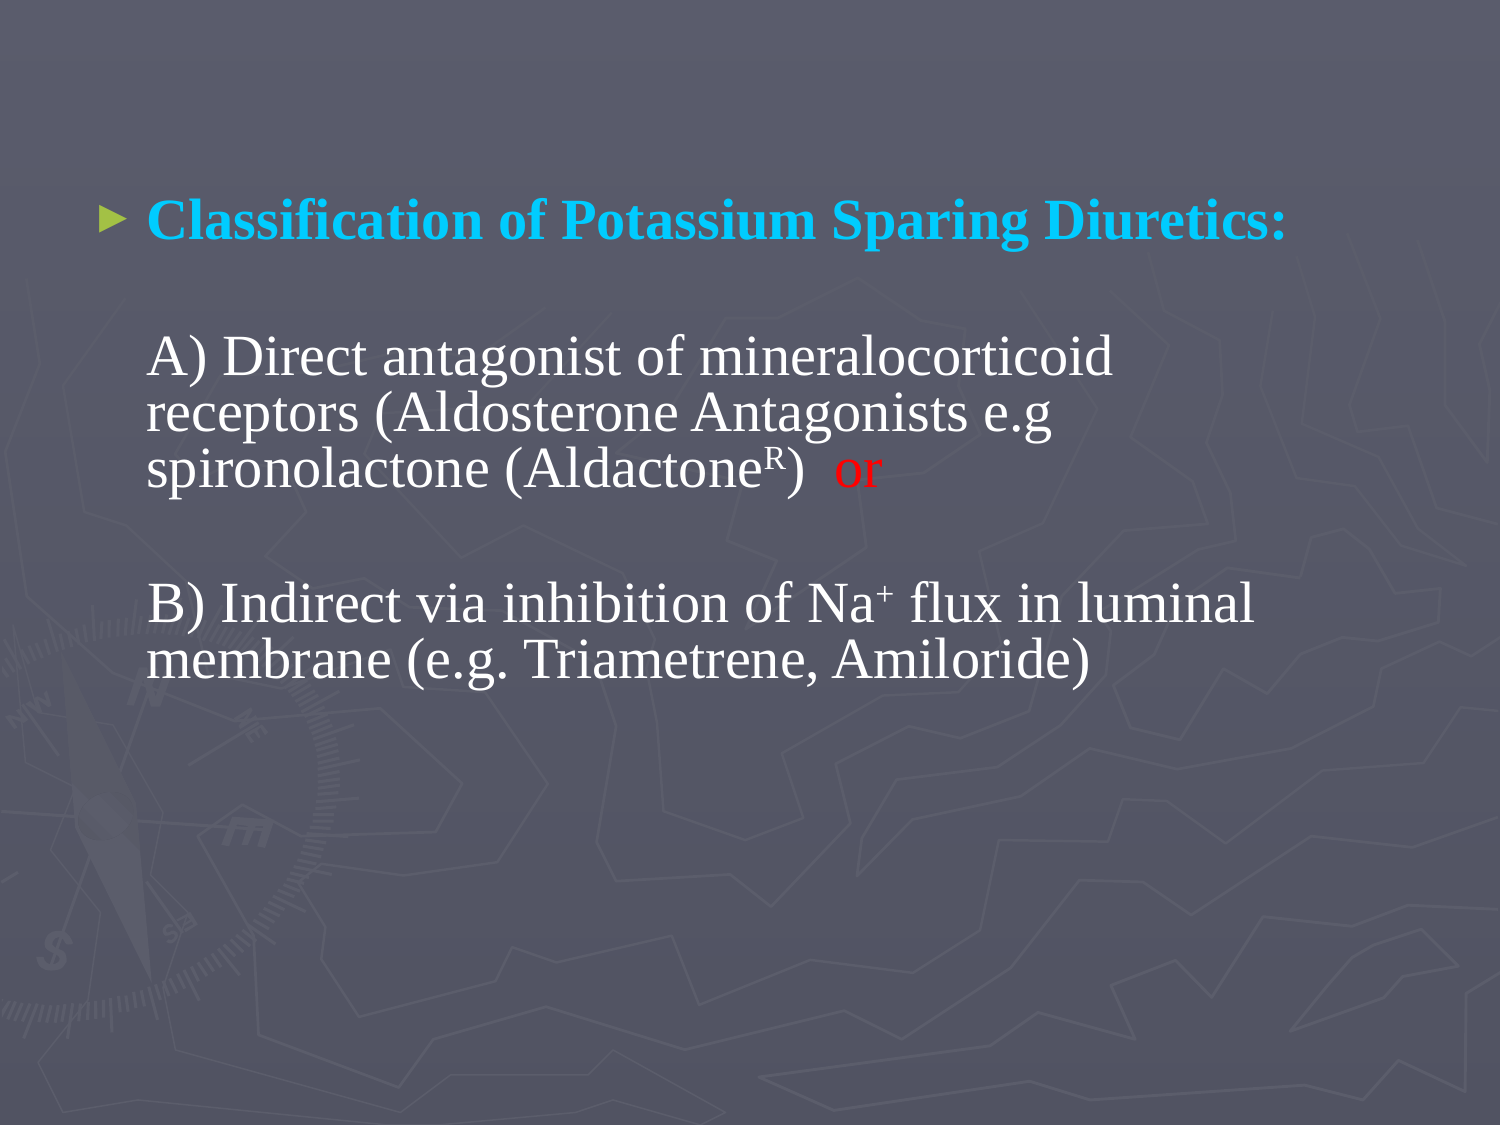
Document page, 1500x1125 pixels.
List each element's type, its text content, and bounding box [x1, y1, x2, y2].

list Classification of Potassium Sparing Diuretics: A) Direct antagonist of mineralocorticoid receptors (Aldosterone Antagonists e.g spironolactone (AldactoneR) or B) Indirect via inhibition of Na+ flux in luminal membrane (e.g. Triametrene, Amiloride) [74, 187, 1426, 1006]
